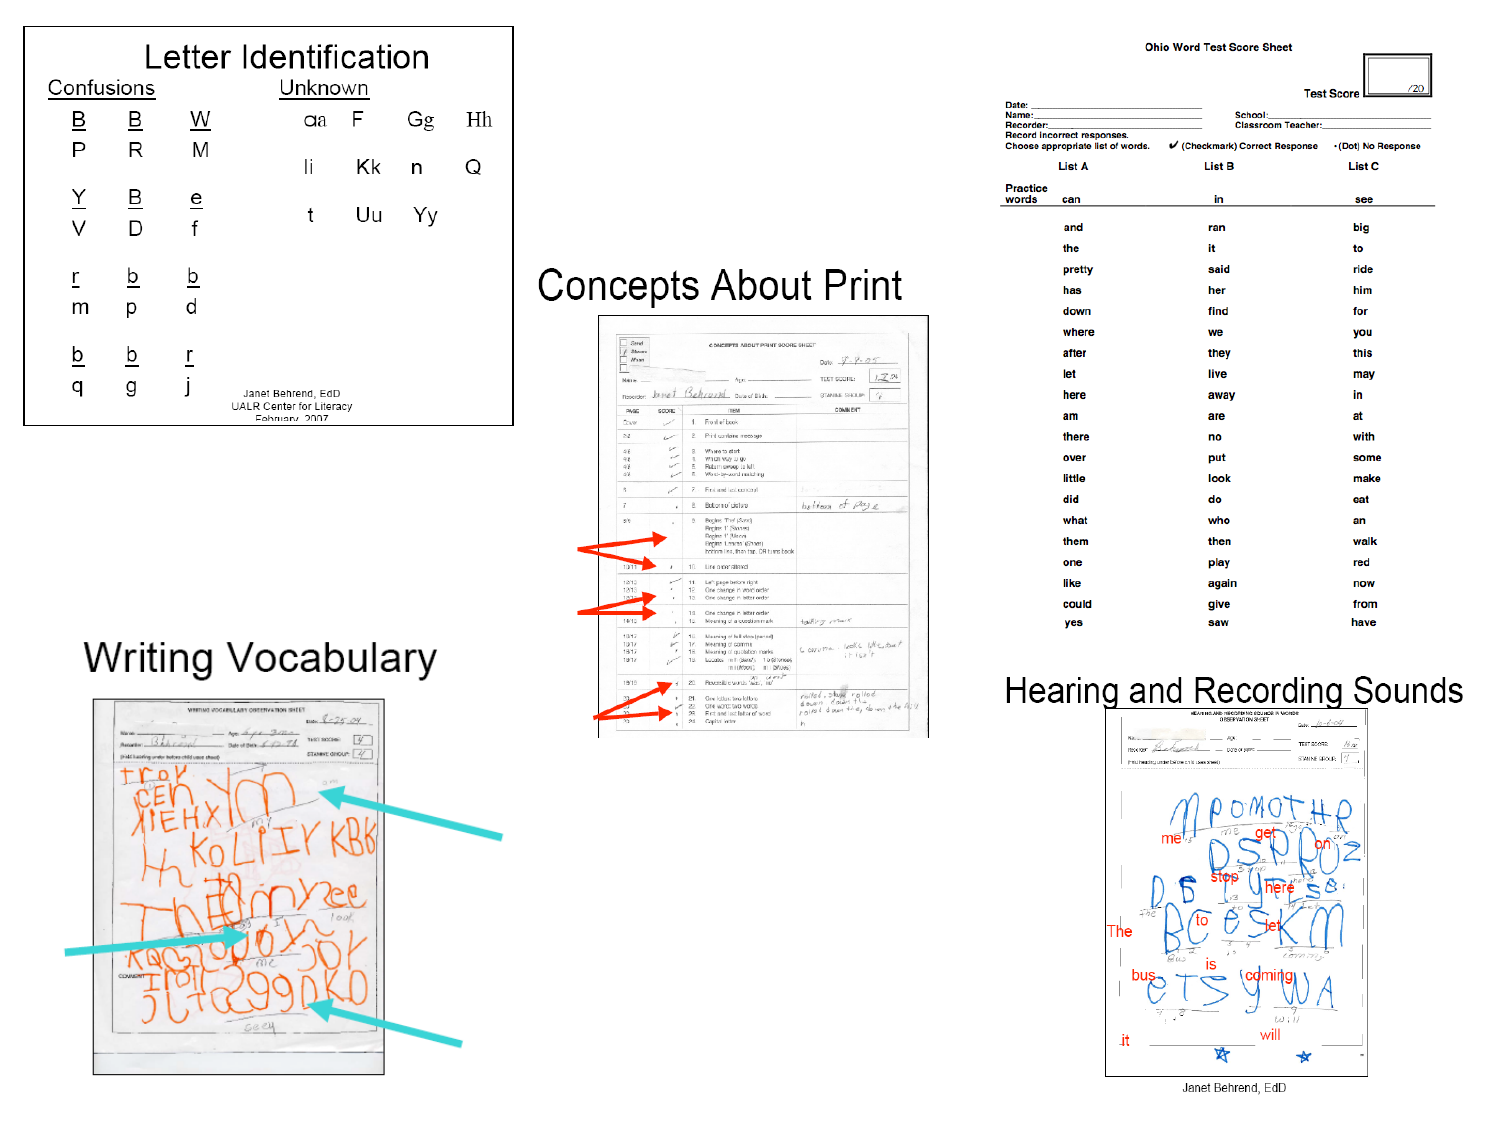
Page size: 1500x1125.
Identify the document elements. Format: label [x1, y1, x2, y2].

picture [49, 624, 513, 1087]
picture [999, 662, 1500, 1095]
picture [974, 37, 1449, 632]
picture [524, 262, 954, 738]
picture [24, 26, 513, 426]
